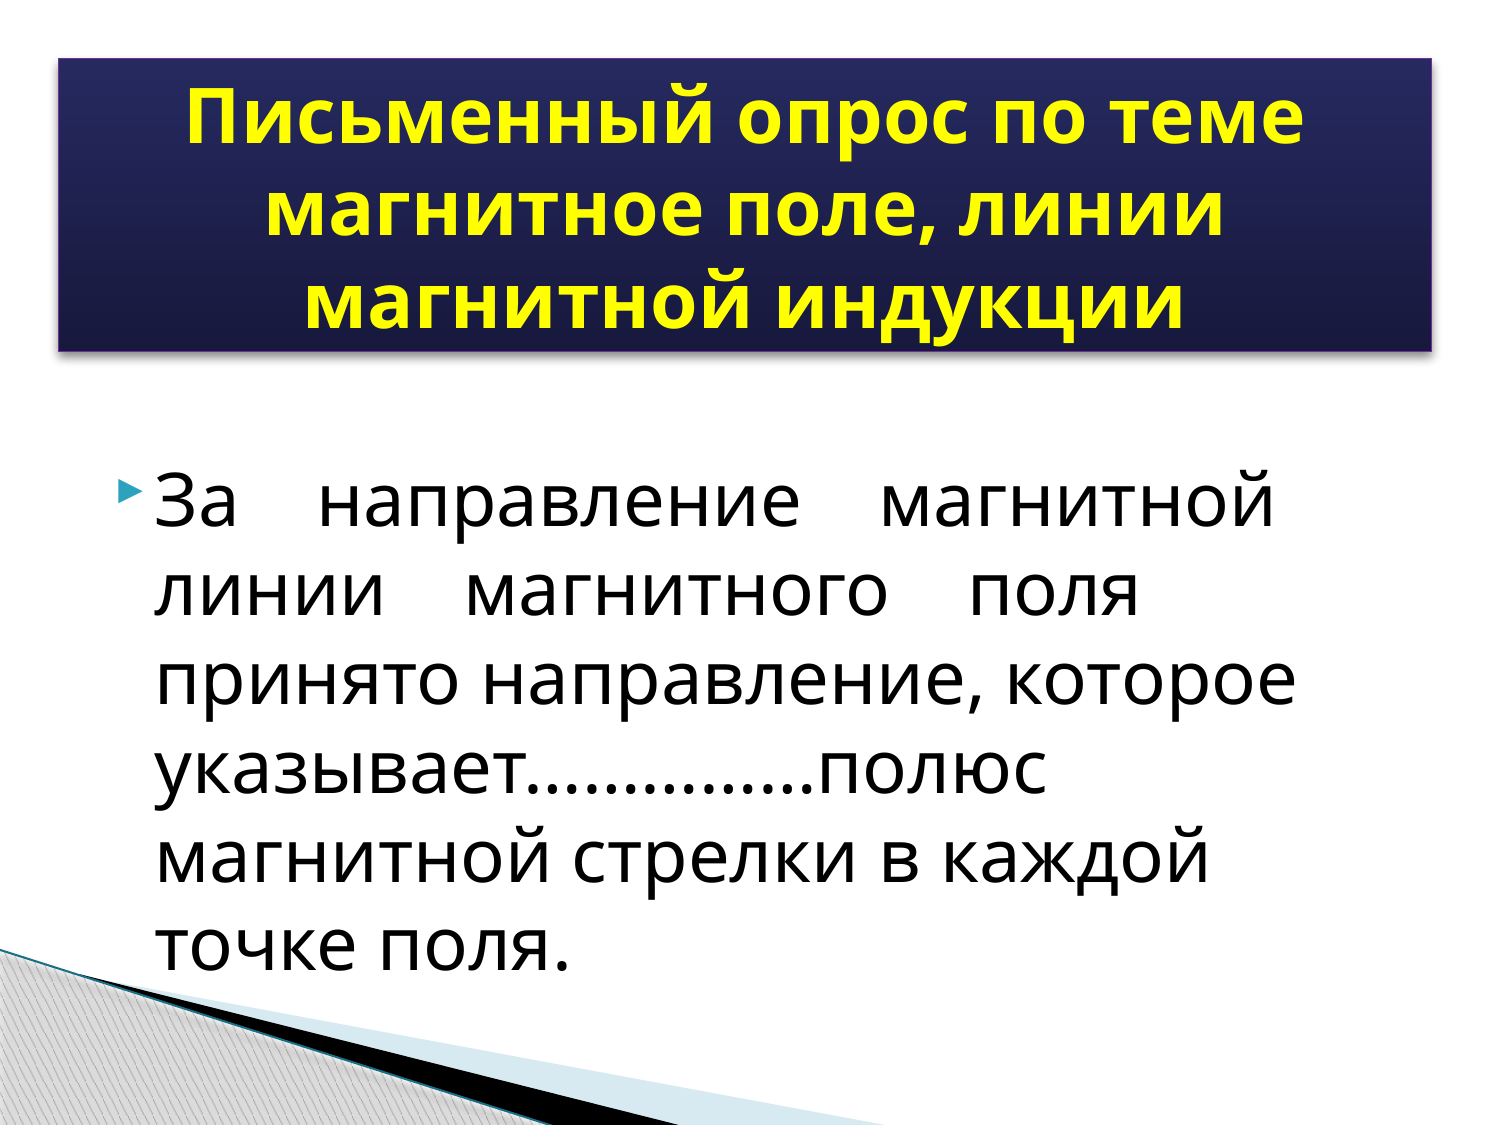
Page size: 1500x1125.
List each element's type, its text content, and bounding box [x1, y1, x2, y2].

list За направление магнитной линии магнитного поля принято направление, которое указывает……………полюс магнитной стрелки в каждой точке поля. [82, 445, 1425, 1005]
title Письменный опрос по теме магнитное поле, линии магнитной индукции [58, 58, 1432, 352]
